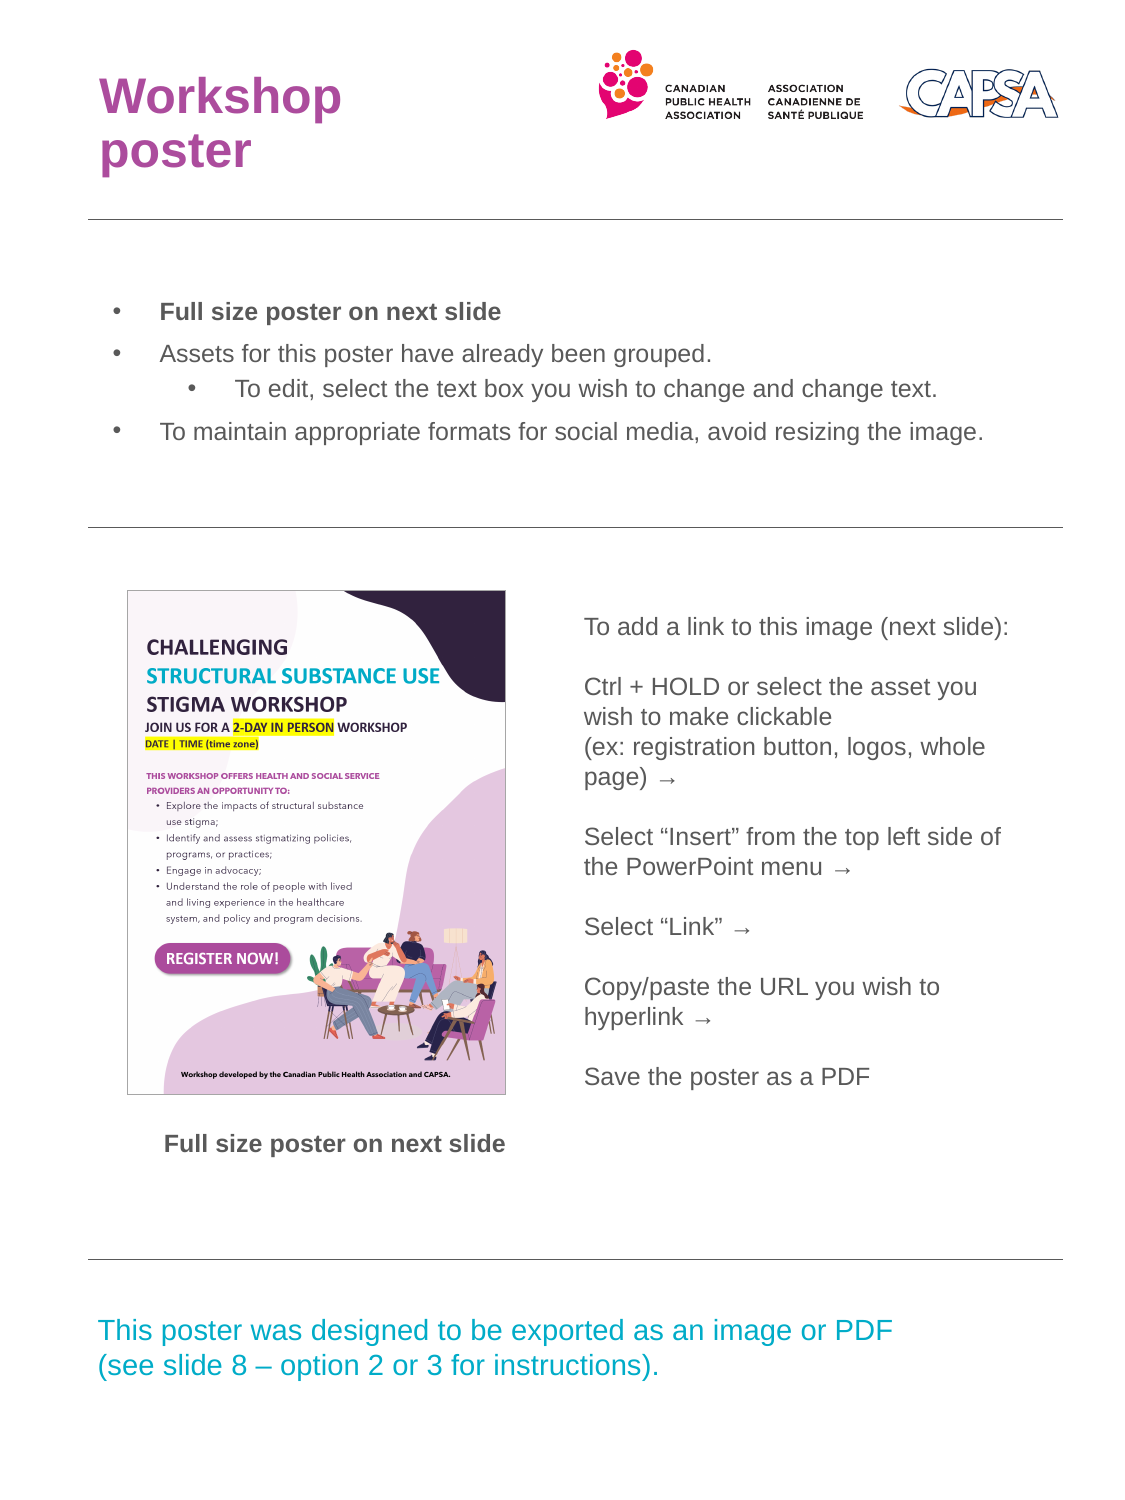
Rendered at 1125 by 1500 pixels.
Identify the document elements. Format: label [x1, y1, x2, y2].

picture [597, 49, 864, 119]
picture [896, 65, 1063, 119]
picture [128, 591, 505, 1094]
